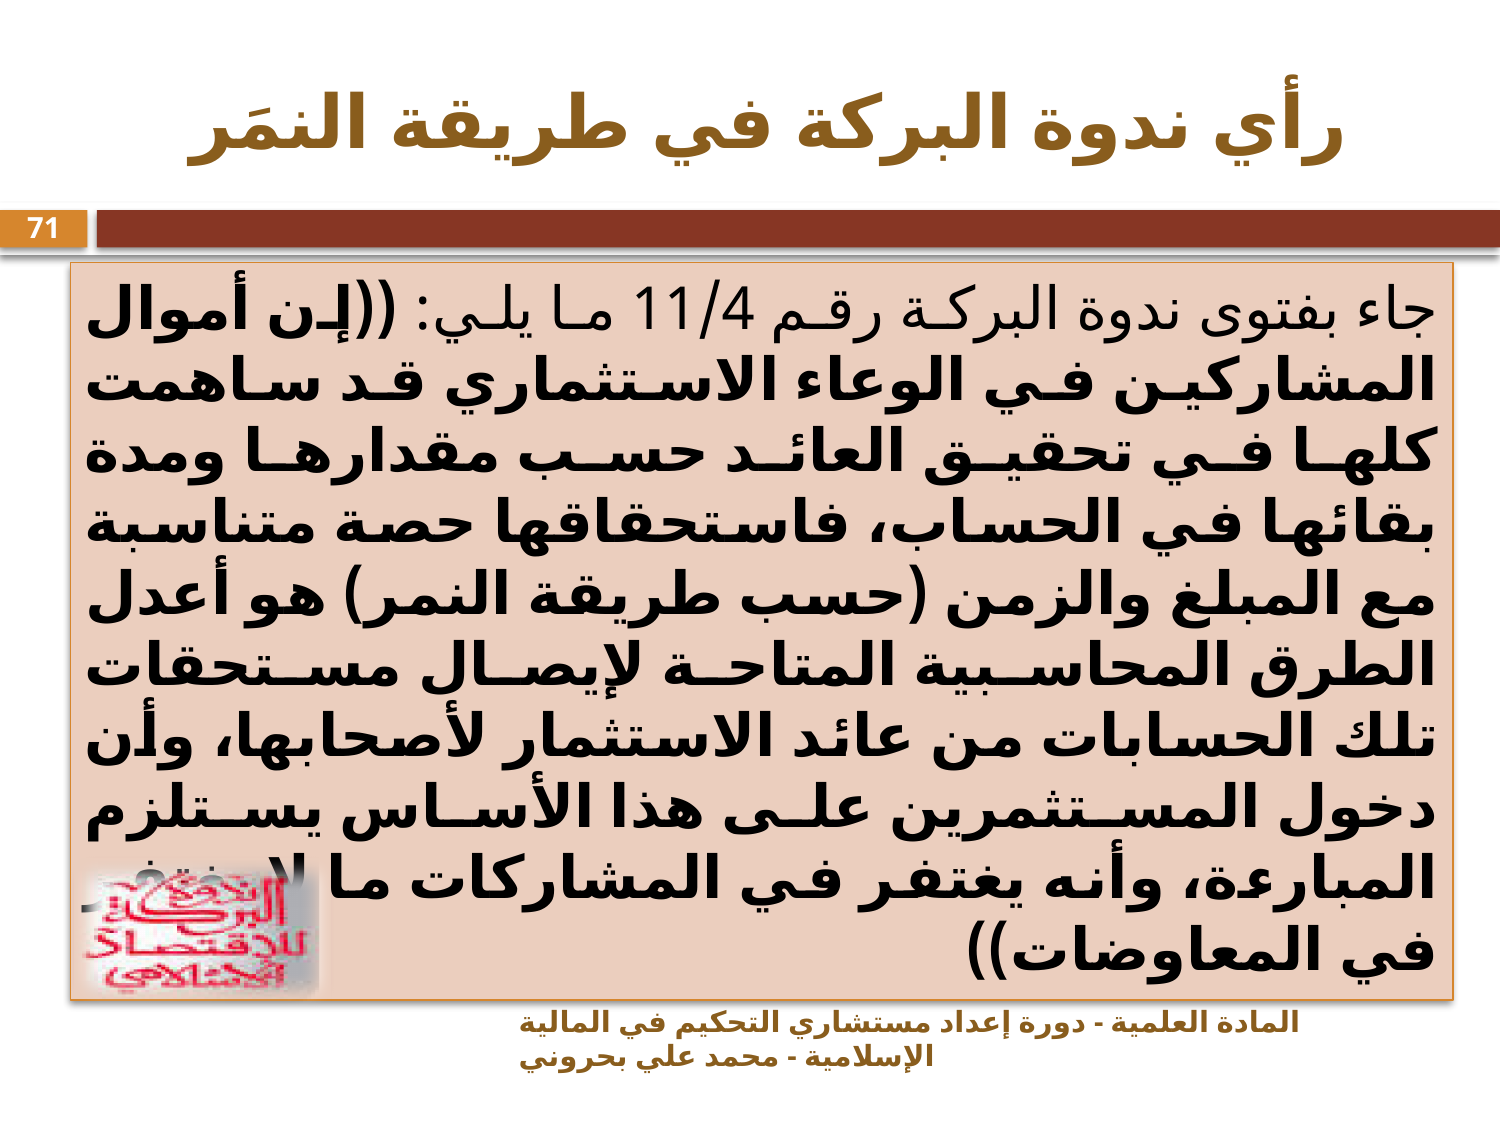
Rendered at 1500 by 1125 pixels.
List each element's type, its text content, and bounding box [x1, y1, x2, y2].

list جاء بفتوى ندوة البركة رقم 11/4 ما يلي: ((إن أموال المشاركين في الوعاء الاستثماري قد ساهمت كلها في تحقيق العائد حسب مقدارها ومدة بقائها في الحساب، فاستحقاقها حصة متناسبة مع المبلغ والزمن (حسب طريقة النمر) هو أعدل الطرق المحاسبية المتاحة لإيصال مستحقات تلك الحسابات من عائد الاستثمار لأصحابها، وأن دخول المستثمرين على هذا الأساس يستلزم المبارءة، وأنه يغتفر في المشاركات ما لا يغتفر في المعاوضات)) [70, 262, 1454, 1001]
picture [70, 855, 335, 1009]
title رأي ندوة البركة في طريقة النمَر [100, 37, 1438, 200]
footer المادة العلمية - دورة إعداد مستشاري التحكيم في المالية الإسلامية - محمد علي بحروني [503, 1010, 1394, 1068]
slide_number 71 [0, 208, 88, 249]
